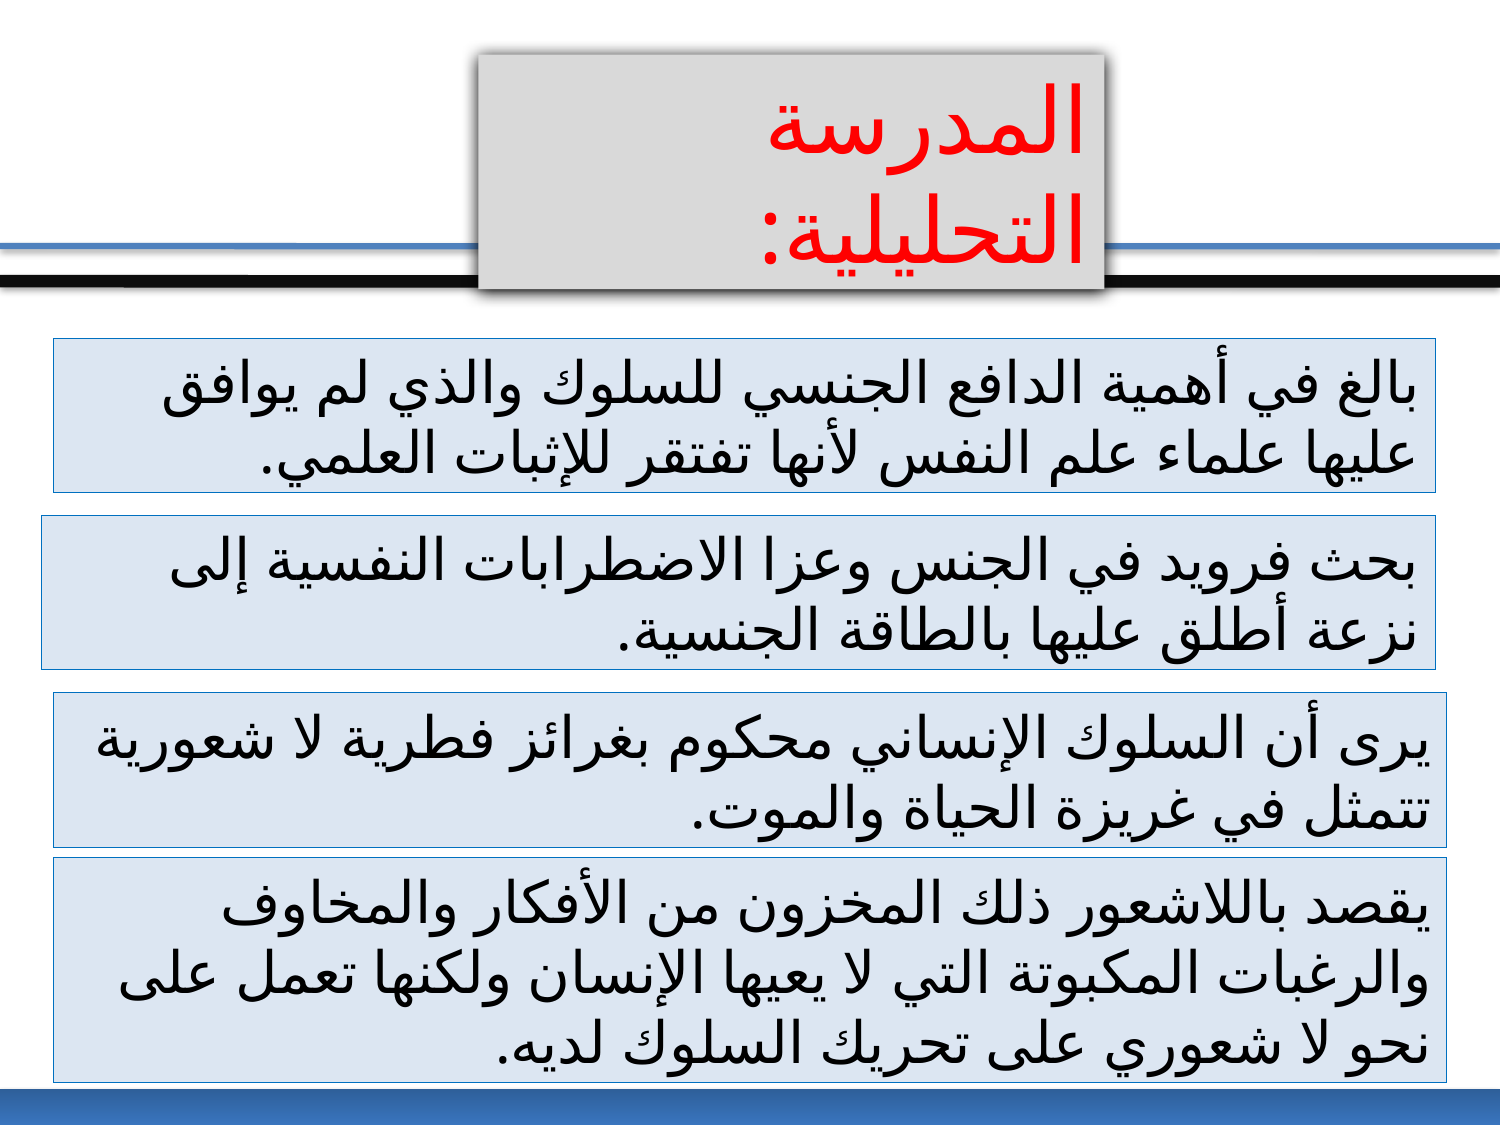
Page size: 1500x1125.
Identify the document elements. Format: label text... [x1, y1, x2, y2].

text_box يرى أن السلوك الإنساني محكوم بغرائز فطرية لا شعورية تتمثل في غريزة الحياة والموت. [53, 692, 1447, 848]
text_box المدرسة التحليلية: [478, 54, 1105, 244]
text_box [0, 1089, 1500, 1125]
text_box بالغ في أهمية الدافع الجنسي للسلوك والذي لم يوافق عليها علماء علم النفس لأنها تفتقر للإثبات العلمي. [53, 338, 1436, 493]
text_box المدرسة التحليلية: [478, 254, 1105, 279]
text_box بحث فرويد في الجنس وعزا الاضطرابات النفسية إلى نزعة أطلق عليها بالطاقة الجنسية. [41, 515, 1436, 670]
text_box يقصد باللاشعور ذلك المخزون من الأفكار والمخاوف والرغبات المكبوتة التي لا يعيها الإنسان ولكنها تعمل على نحو لا شعوري على تحريك السلوك لديه. [53, 857, 1447, 1083]
